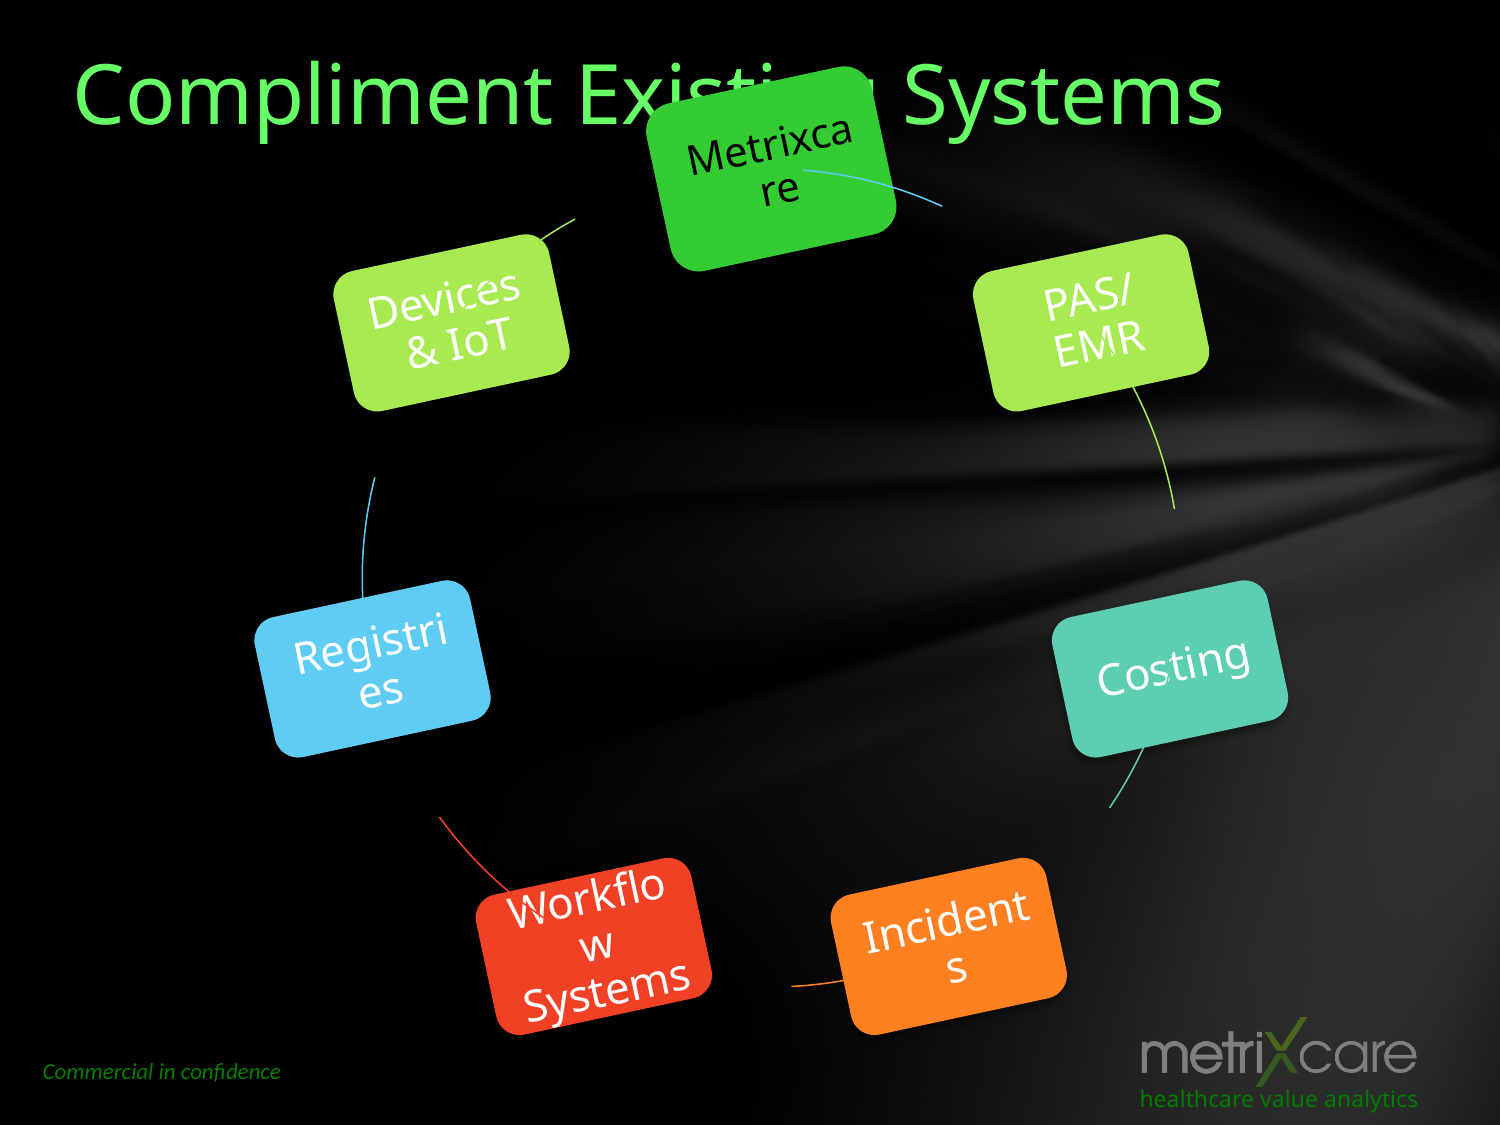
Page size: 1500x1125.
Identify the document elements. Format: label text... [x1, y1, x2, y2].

title Compliment Existing Systems [57, 0, 1318, 149]
picture [1118, 1011, 1440, 1094]
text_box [111, 89, 1431, 1012]
